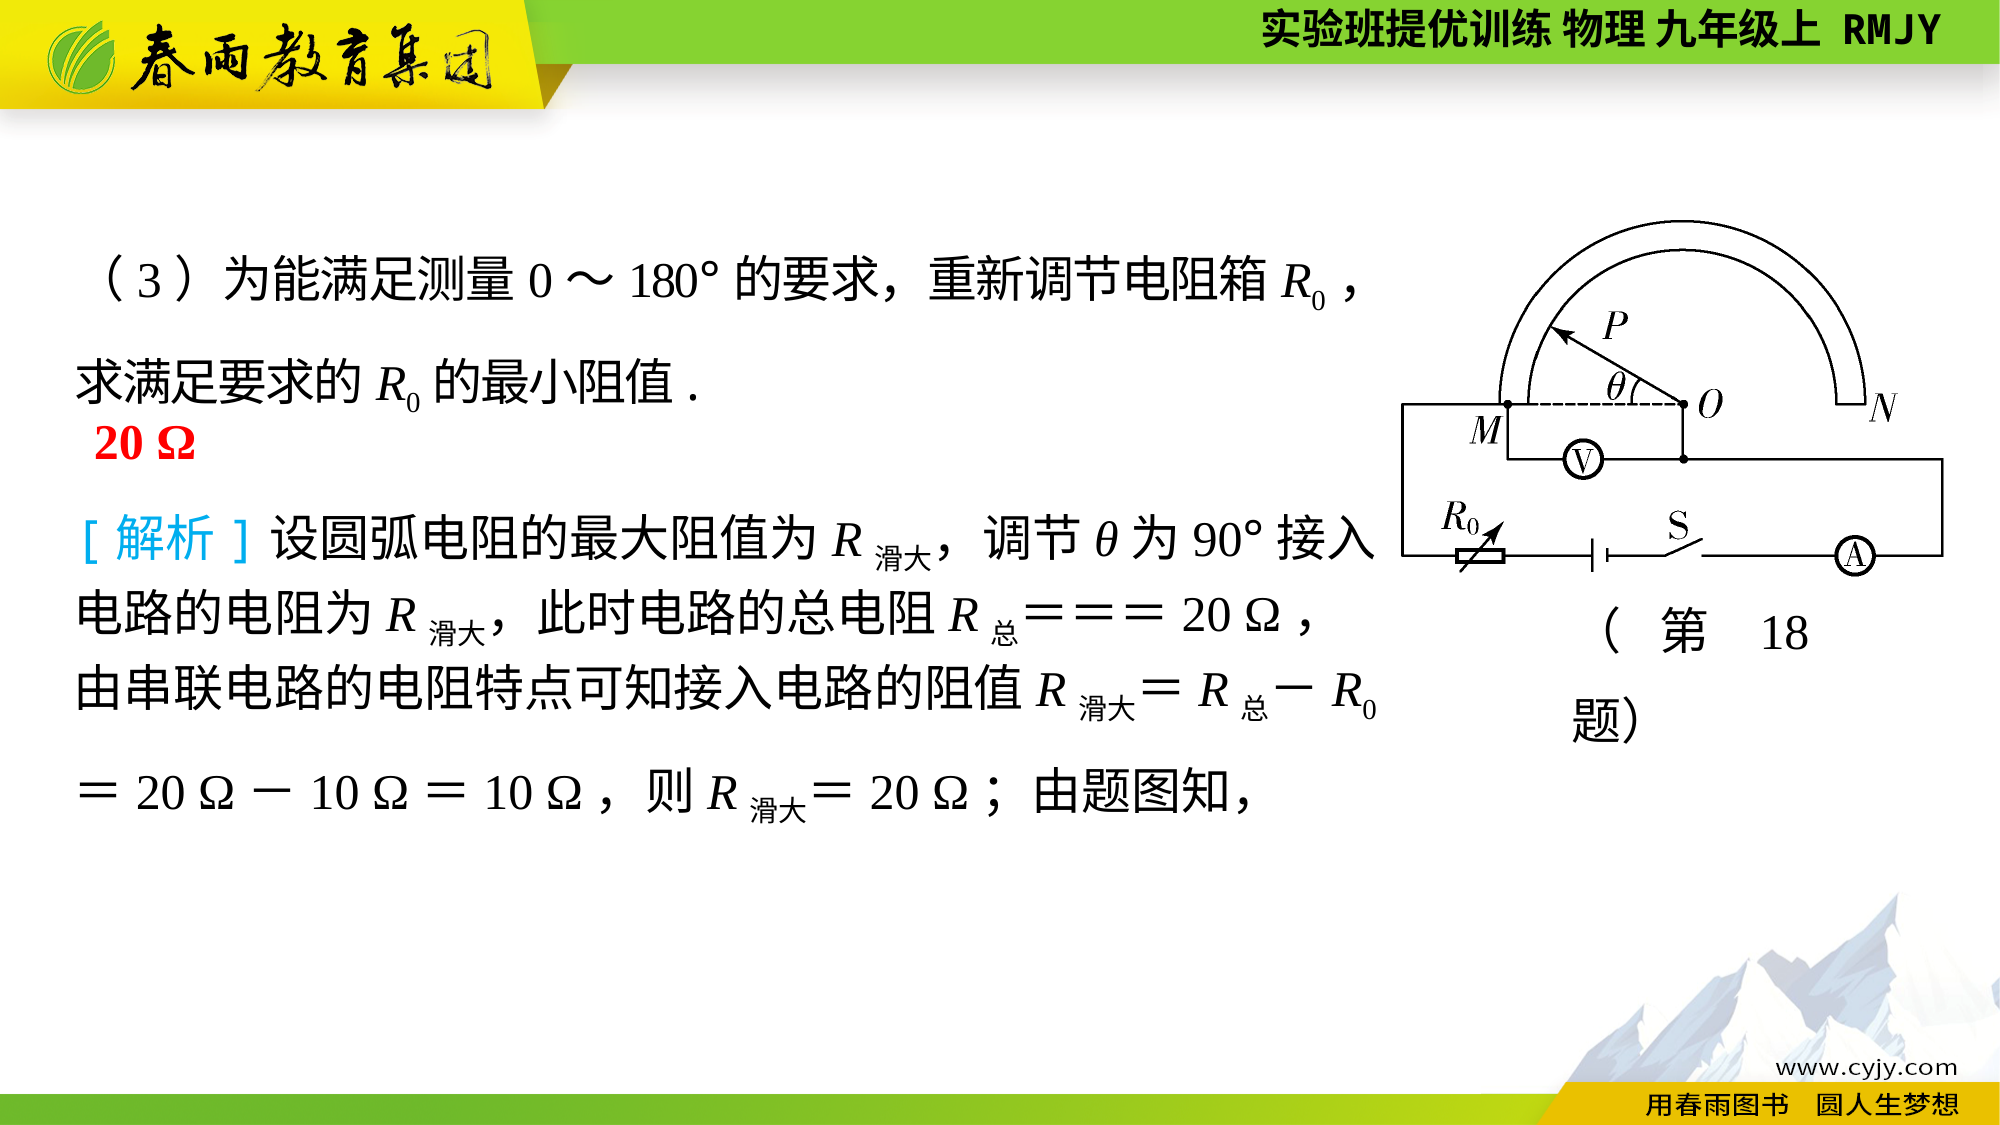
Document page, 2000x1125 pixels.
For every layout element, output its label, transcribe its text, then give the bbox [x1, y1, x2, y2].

list （3）为能满足测量0～180°的要求，重新调节电阻箱R0，求满足要求的R0的最小阻值. [59, 206, 1402, 301]
text_box 20 Ω [79, 402, 212, 477]
picture [0, 0, 2000, 1125]
text_box （第18题） [1556, 585, 1837, 667]
